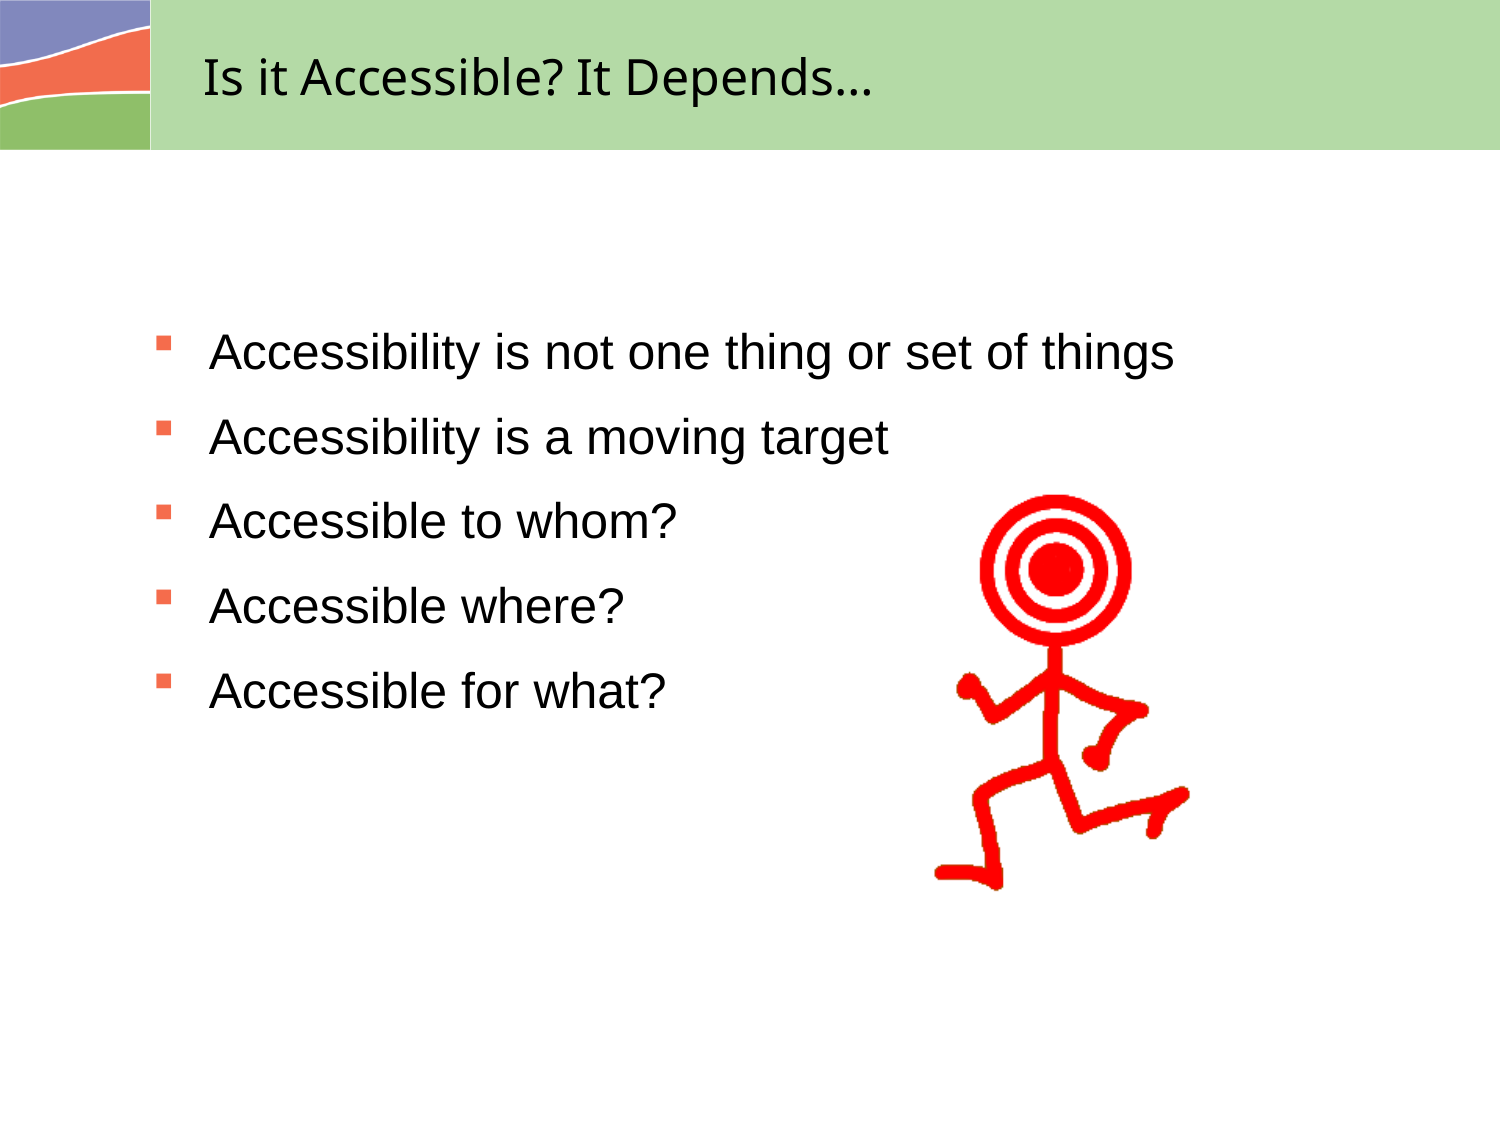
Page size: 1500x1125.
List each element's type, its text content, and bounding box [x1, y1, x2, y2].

picture [824, 462, 1295, 932]
picture [0, 0, 150, 150]
list Accessibility is not one thing or set of things Accessibility is a moving target Accessible to whom? Accessible where? Accessible for what? [137, 312, 1376, 901]
title Is it Accessible? It Depends… [150, 0, 1500, 151]
